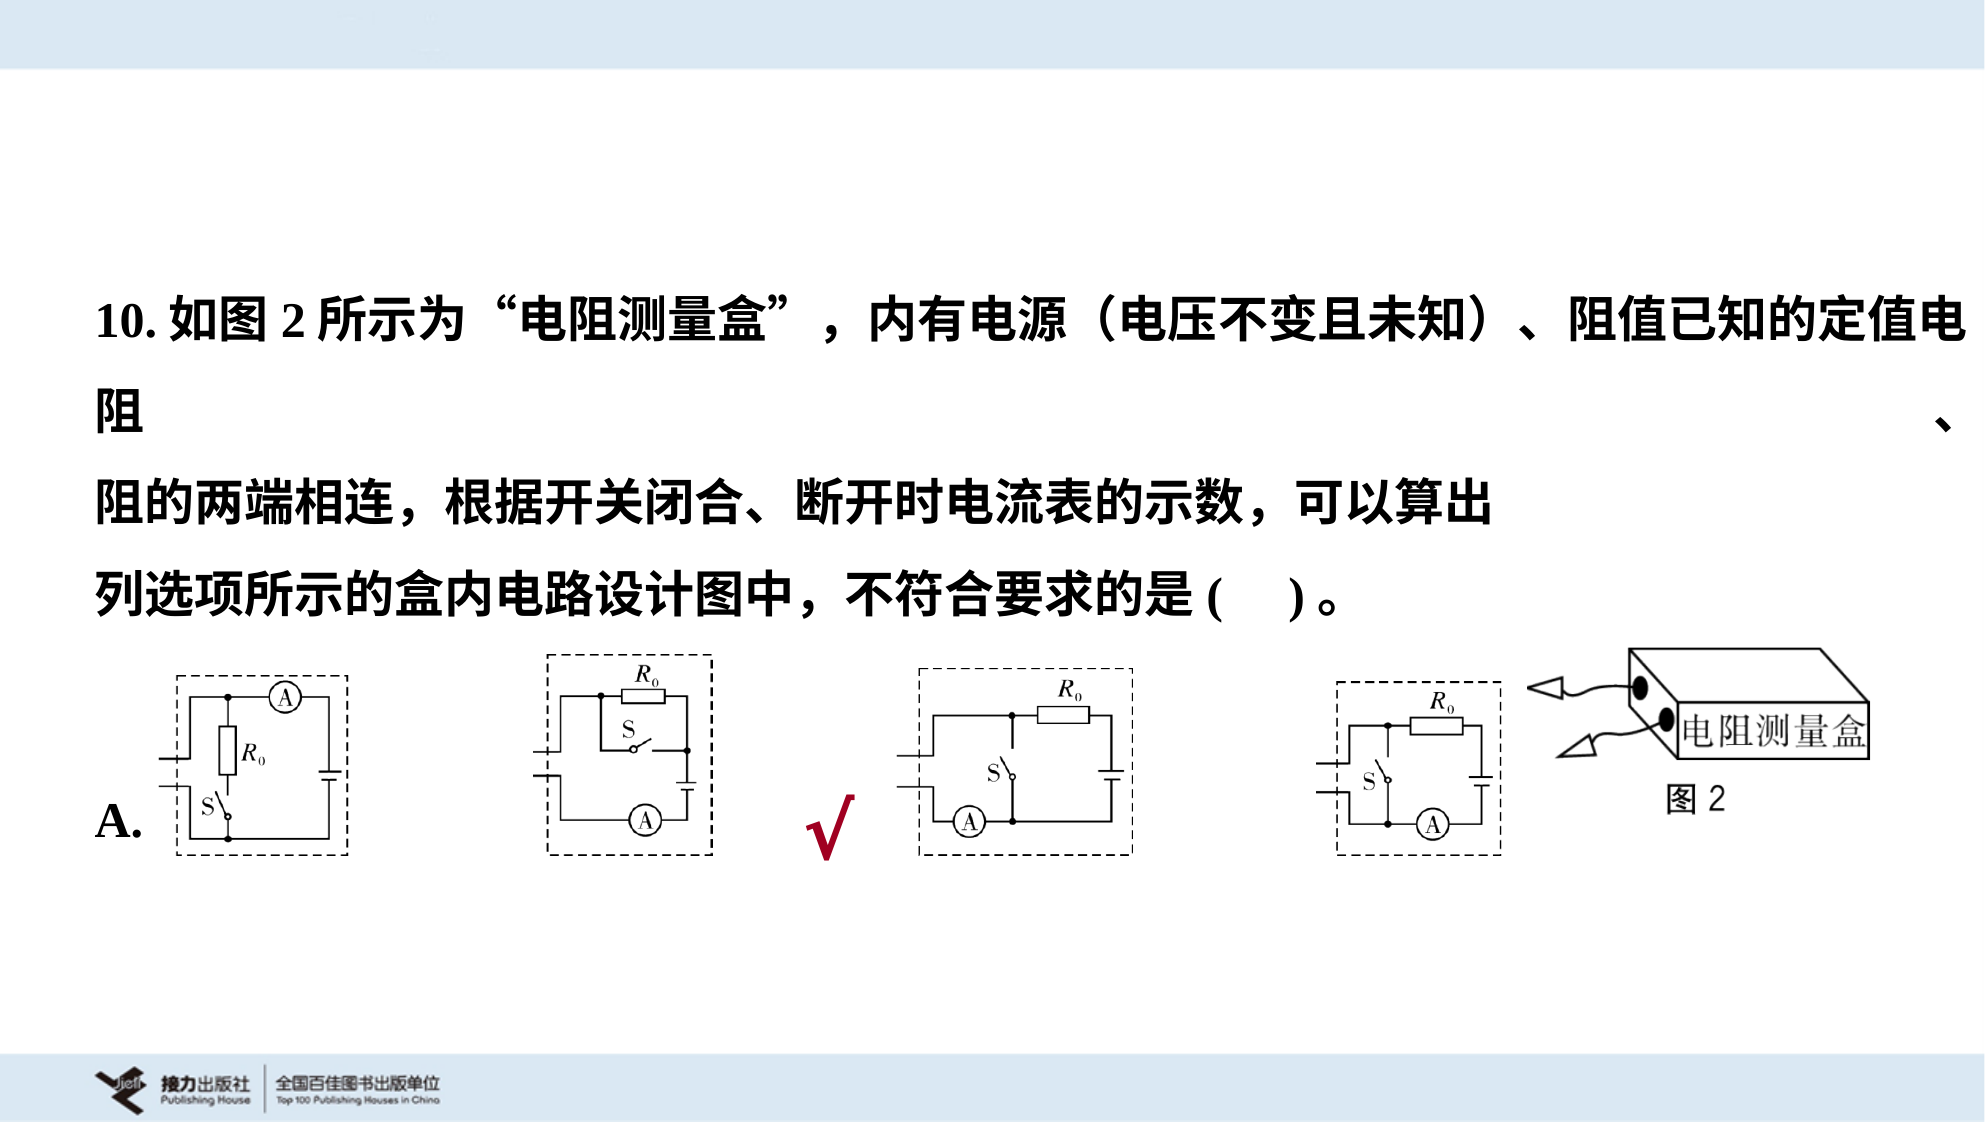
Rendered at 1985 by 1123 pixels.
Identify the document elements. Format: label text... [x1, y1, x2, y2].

text_box A. B. C. D. [94, 616, 1521, 865]
picture [0, 0, 1985, 1122]
text_box √ [803, 782, 855, 876]
